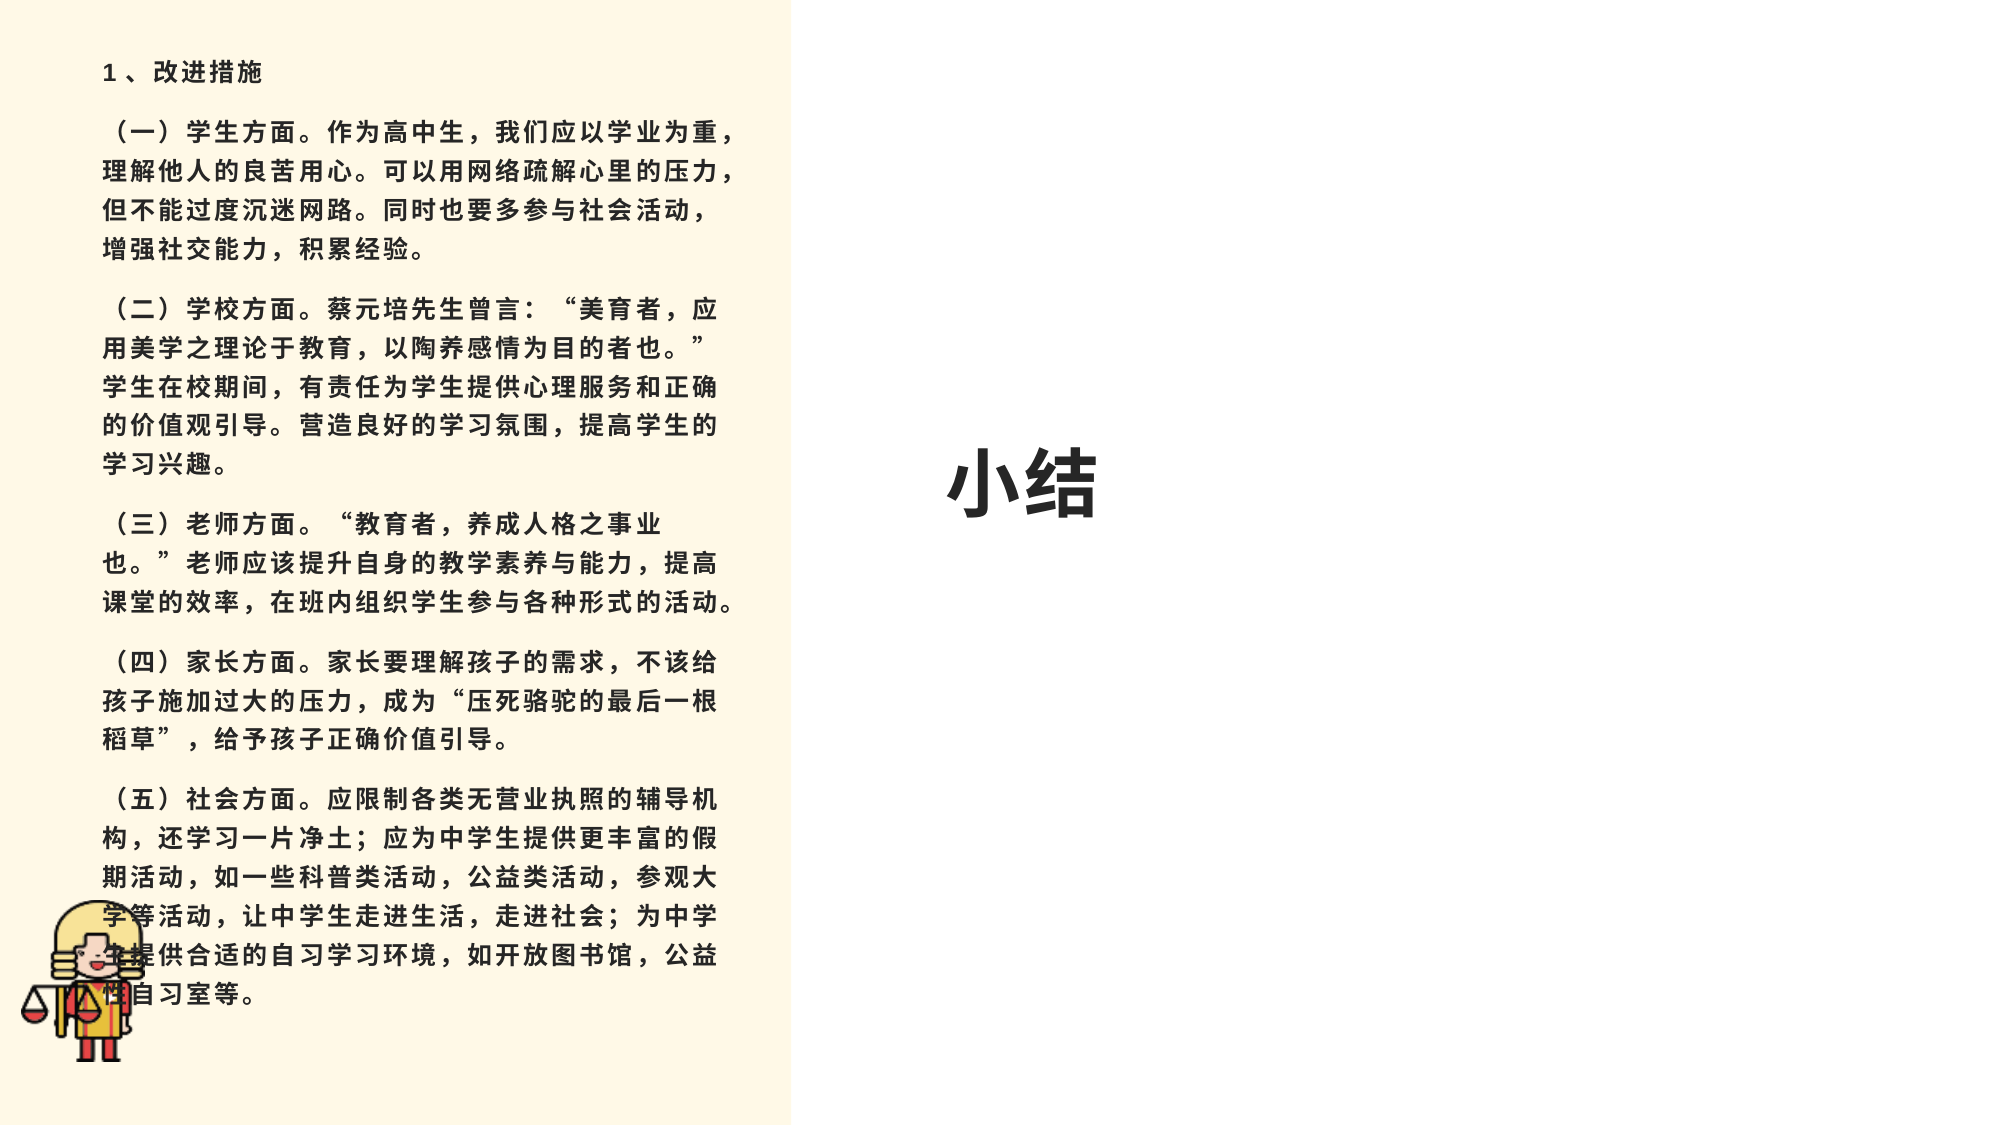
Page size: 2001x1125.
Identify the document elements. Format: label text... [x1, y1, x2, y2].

title 小结 [931, 408, 1581, 554]
picture [21, 900, 145, 1062]
list 1、改进措施 （一）学生方面。作为高中生，我们应以学业为重，理解他人的良苦用心。可以用网络疏解心里的压力，但不能过度沉迷网路。同时也要多参与社会活动，增强社交能力，积累经验。 （二）学校方面。蔡元培先生曾言：“美育者，应用美学之理论于教育，以陶养感情为目的者也。”学生在校期间，有责任为学生提供心理服务和正确的价值观引导。营造良好的学习氛围，提高学生的学习兴趣。 （三）老师方面。“教育者，养成人格之事业也。”老师应该提升自身的教学素养与能力，提高课堂的效率，在班内组织学生参与各种形式的活动。 （四）家长方面。家长要理解孩子的需求，不该给孩子施加过大的压力，成为“压死骆驼的最后一根稻草”，给予孩子正确价值引导。 （五）社会方面。应限制各类无营业执照的辅导机构，还学习一片净土；应为中学生提供更丰富的假期活动，如一些科普类活动，公益类活动，参观大学等活动，让中学生走进生活，走进社会；为中学生提供合适的自习学习环境，如开放图书馆，公益性自习室等。 [87, 33, 737, 705]
